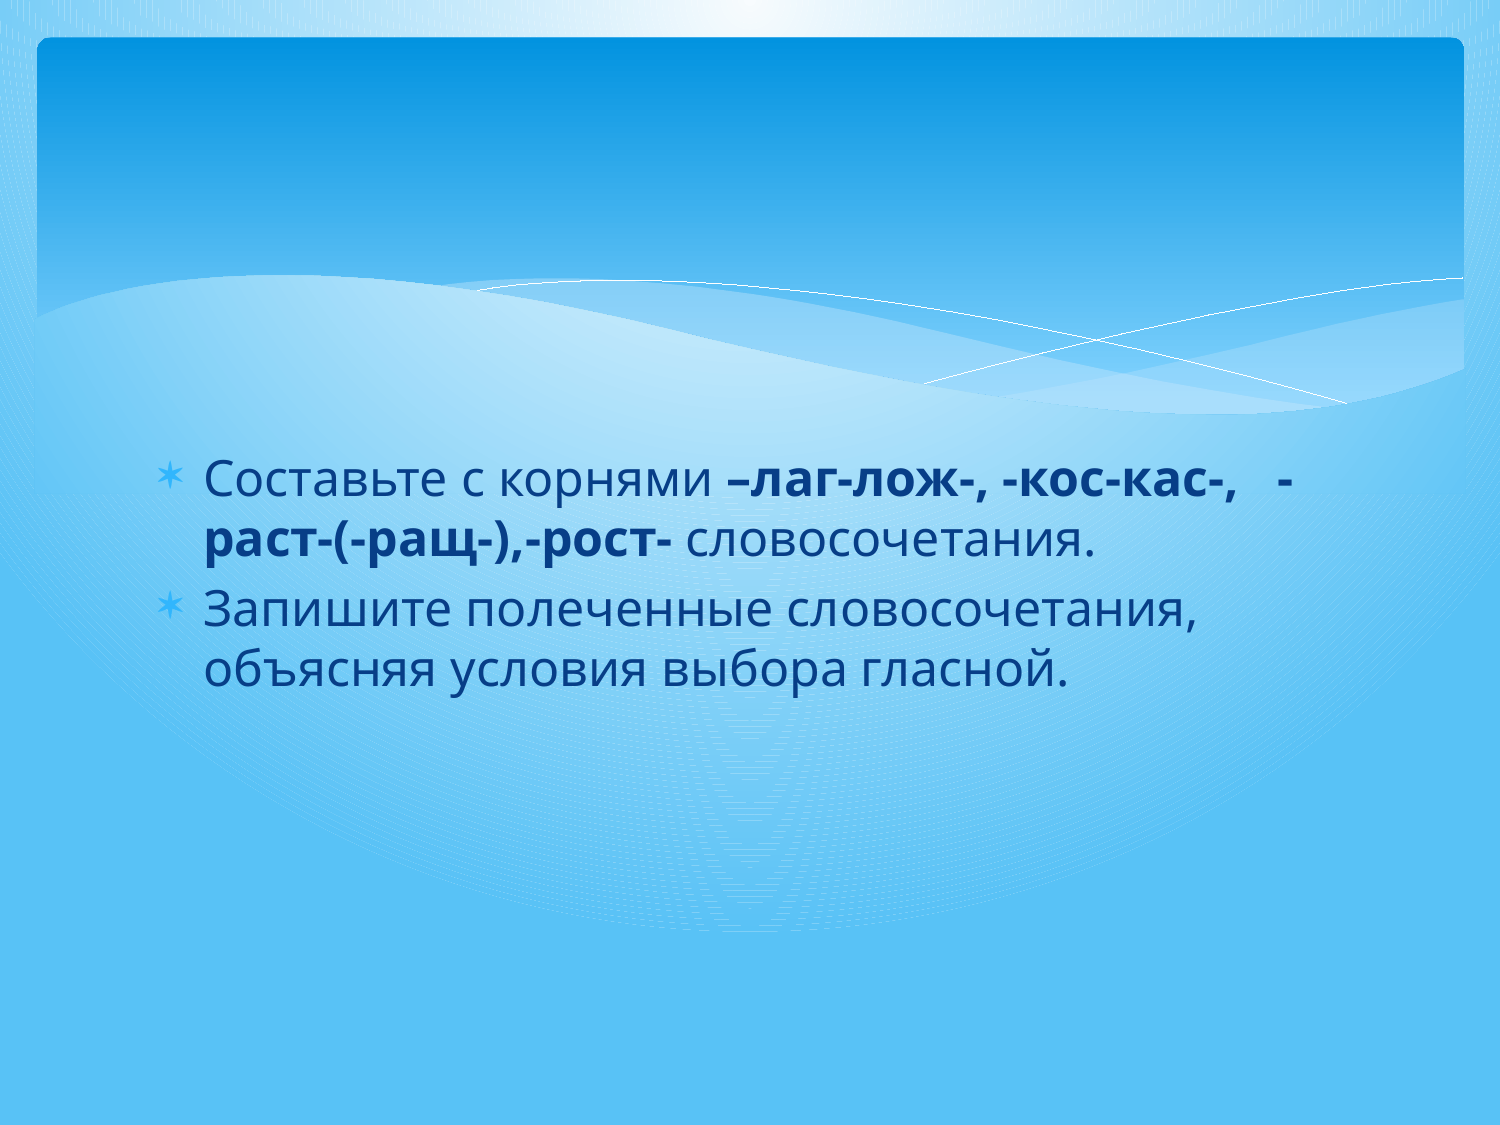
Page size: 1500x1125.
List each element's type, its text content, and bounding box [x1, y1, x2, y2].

list Составьте с корнями –лаг-лож-, -кос-кас-, -раст-(-ращ-),-рост- словосочетания. Запишите полеченные словосочетания, объясняя условия выбора гласной. [143, 438, 1359, 1005]
